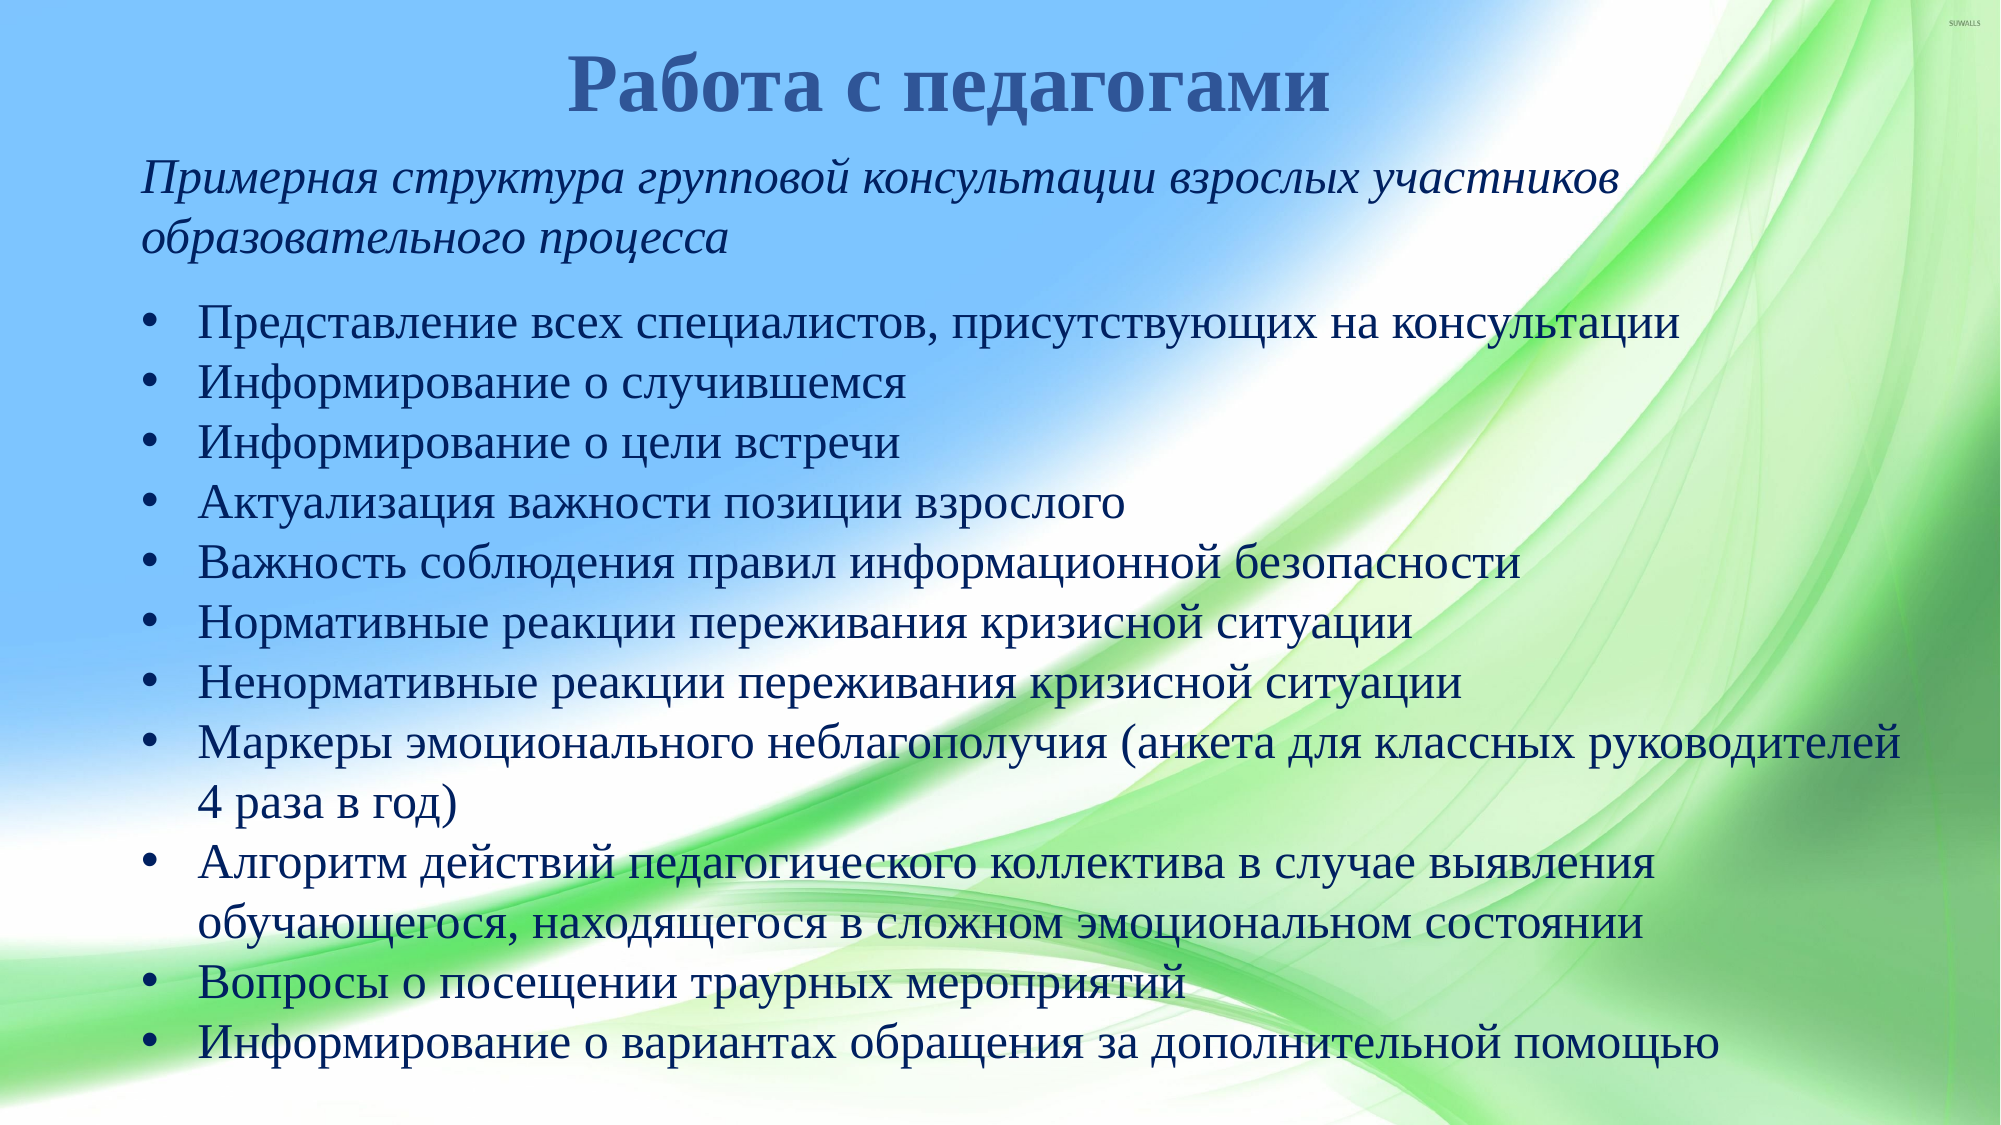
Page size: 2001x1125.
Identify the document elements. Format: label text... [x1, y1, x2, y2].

picture [0, 0, 2001, 1125]
title Работа с педагогами [85, 32, 1814, 137]
text_box Примерная структура групповой консультации взрослых участников образовательного процесса Представление всех специалистов, присутствующих на консультации Информирование о случившемся Информирование о цели встречи Актуализация важности позиции взрослого Важность соблюдения правил информационной безопасности Нормативные реакции переживания кризисной ситуации Ненормативные реакции переживания кризисной ситуации Маркеры эмоционального неблагополучия (анкета для классных руководителей 4 раза в год) Алгоритм действий педагогического коллектива в случае выявления обучающегося, находящегося в сложном эмоциональном состоянии Вопросы о посещении траурных мероприятий Информирование о вариантах обращения за дополнительной помощью [126, 136, 1949, 1125]
